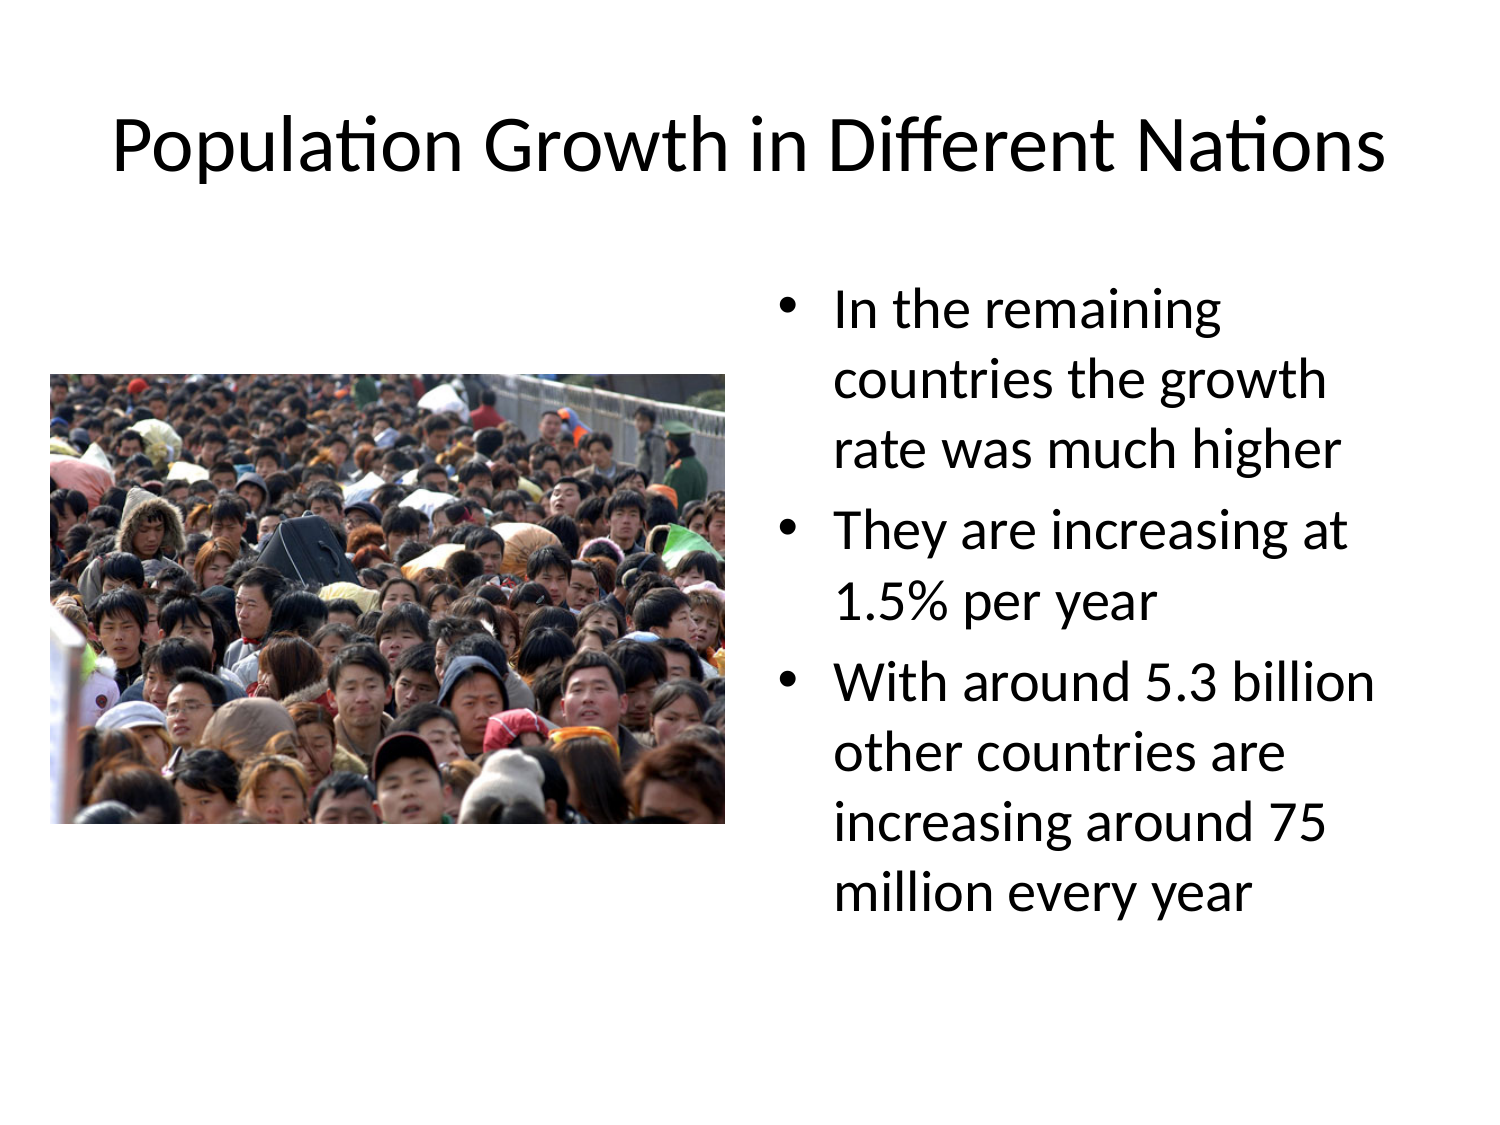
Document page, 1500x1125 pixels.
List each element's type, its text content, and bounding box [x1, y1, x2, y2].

picture [49, 374, 725, 824]
title Population Growth in Different Nations [75, 45, 1425, 233]
list In the remaining countries the growth rate was much higher They are increasing at 1.5% per year With around 5.3 billion other countries are increasing around 75 million every year [762, 262, 1425, 1005]
